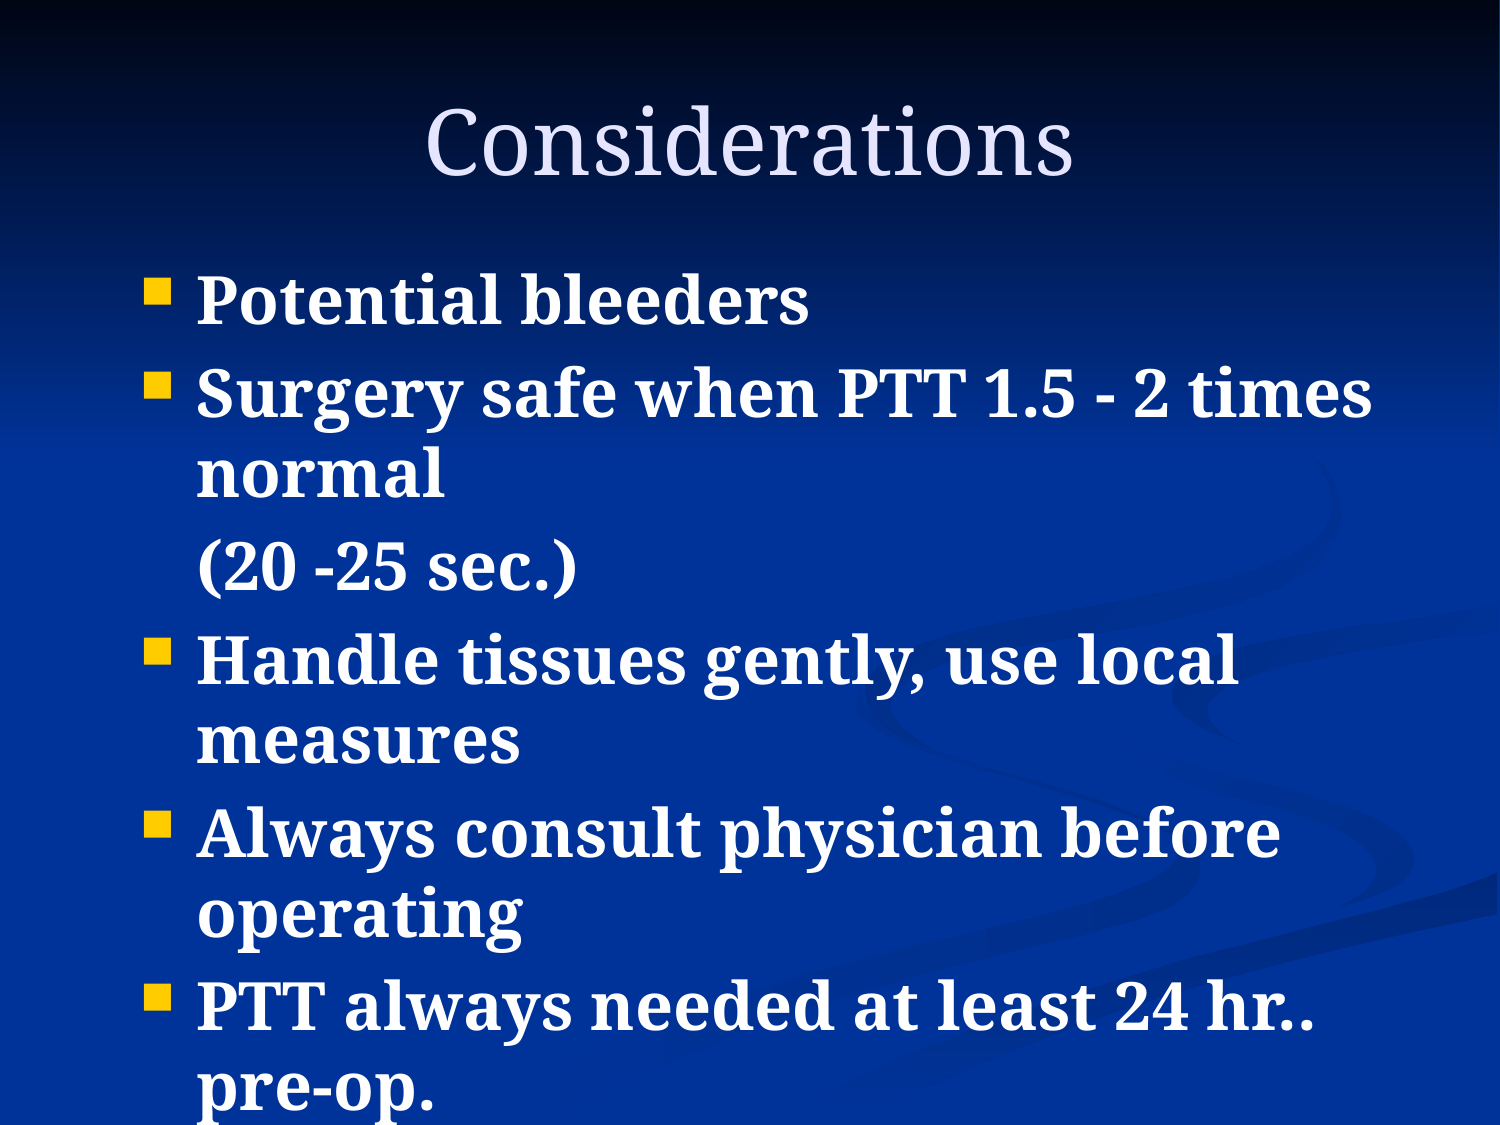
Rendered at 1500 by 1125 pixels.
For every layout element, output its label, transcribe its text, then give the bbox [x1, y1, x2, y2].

title Considerations [74, 44, 1426, 233]
list Potential bleeders Surgery safe when PTT 1.5 - 2 times normal (20 -25 sec.) Handle tissues gently, use local measures Always consult physician before operating PTT always needed at least 24 hr.. pre-op. If anticoagulation level too high, withhold drug 1-2 days pre-op. [124, 249, 1401, 1013]
